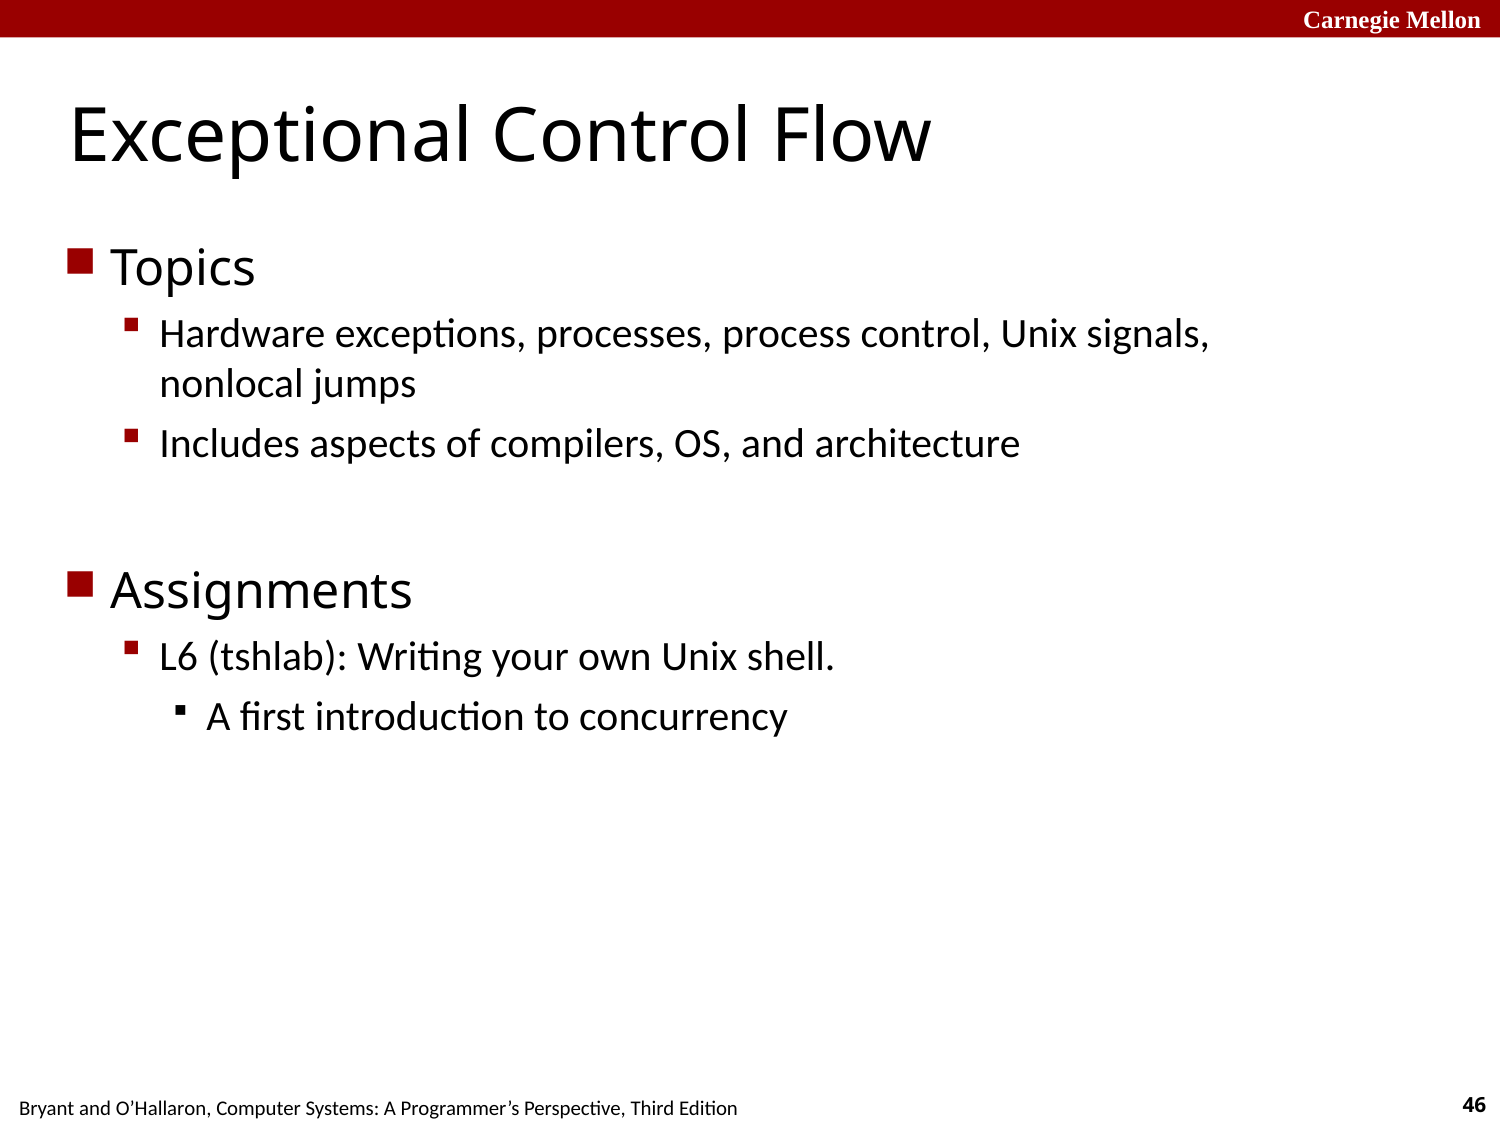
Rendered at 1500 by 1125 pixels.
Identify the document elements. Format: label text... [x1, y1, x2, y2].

list Topics Hardware exceptions, processes, process control, Unix signals, nonlocal jumps Includes aspects of compilers, OS, and architecture Assignments L6 (tshlab): Writing your own Unix shell. A first introduction to concurrency [62, 228, 1347, 1122]
title Exceptional Control Flow [62, 41, 1438, 222]
